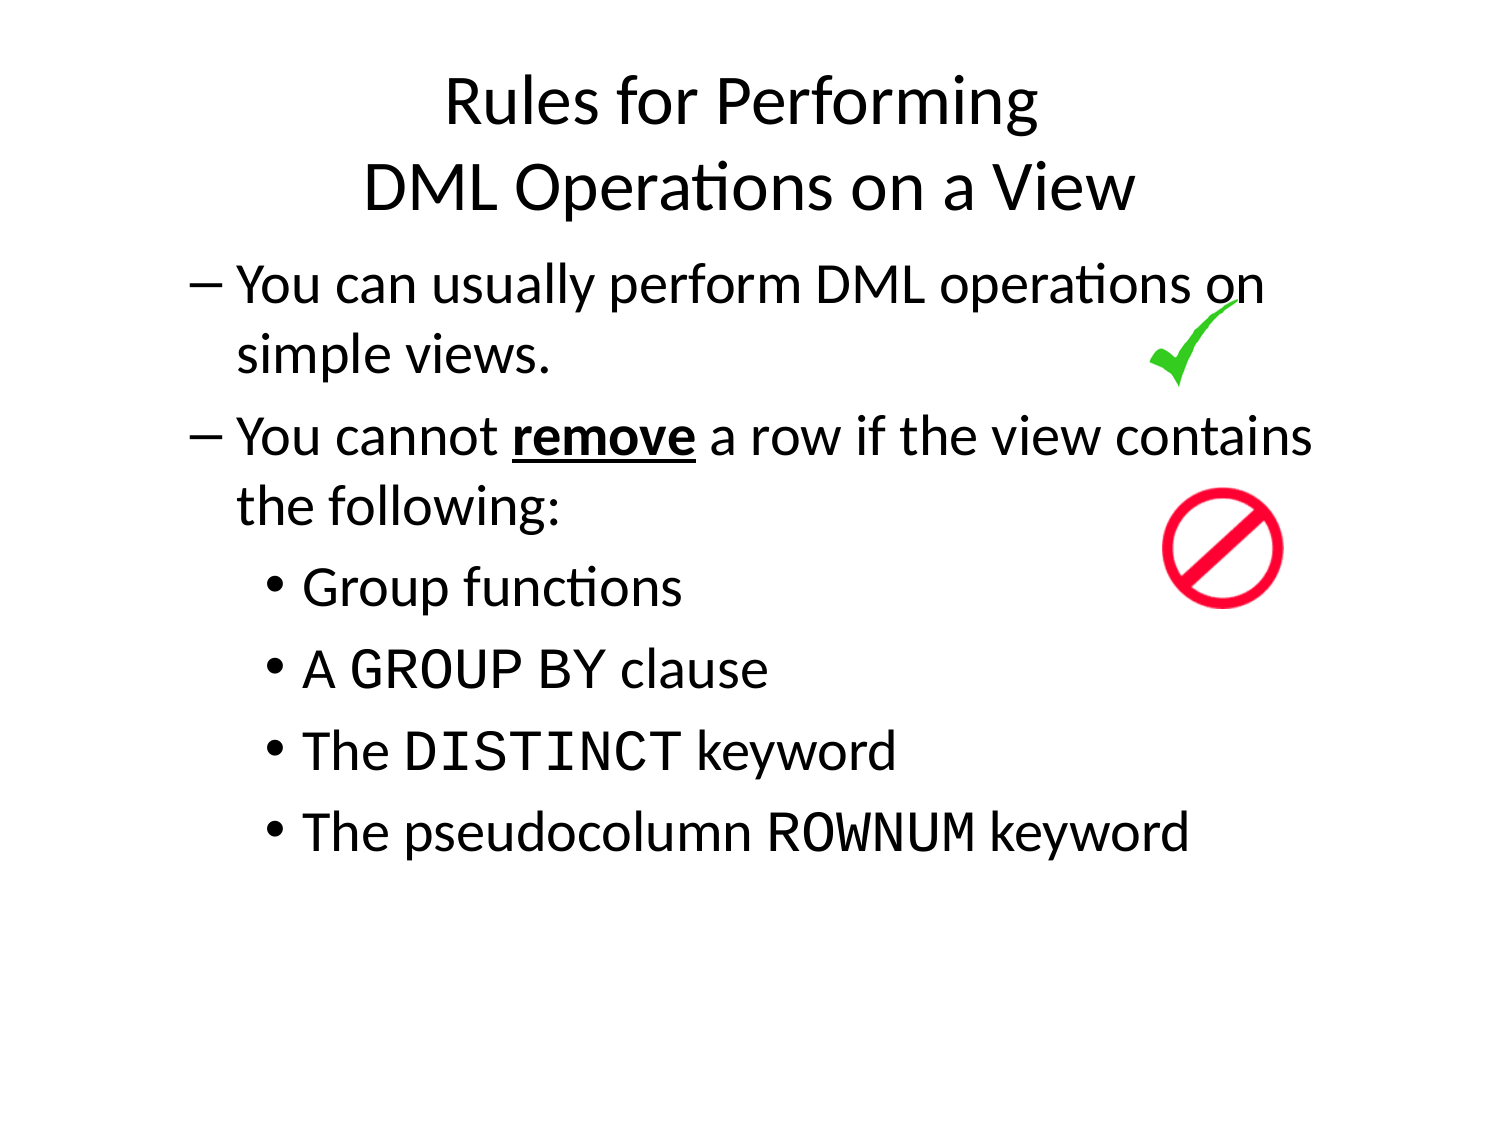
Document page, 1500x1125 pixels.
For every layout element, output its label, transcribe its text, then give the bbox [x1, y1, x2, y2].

picture [1162, 487, 1284, 609]
picture [1149, 299, 1238, 387]
title Rules for Performing DML Operations on a View [75, 45, 1425, 233]
list You can usually perform DML operations on simple views. You cannot remove a row if the view contains the following: Group functions A GROUP BY clause The DISTINCT keyword The pseudocolumn ROWNUM keyword [99, 237, 1399, 658]
